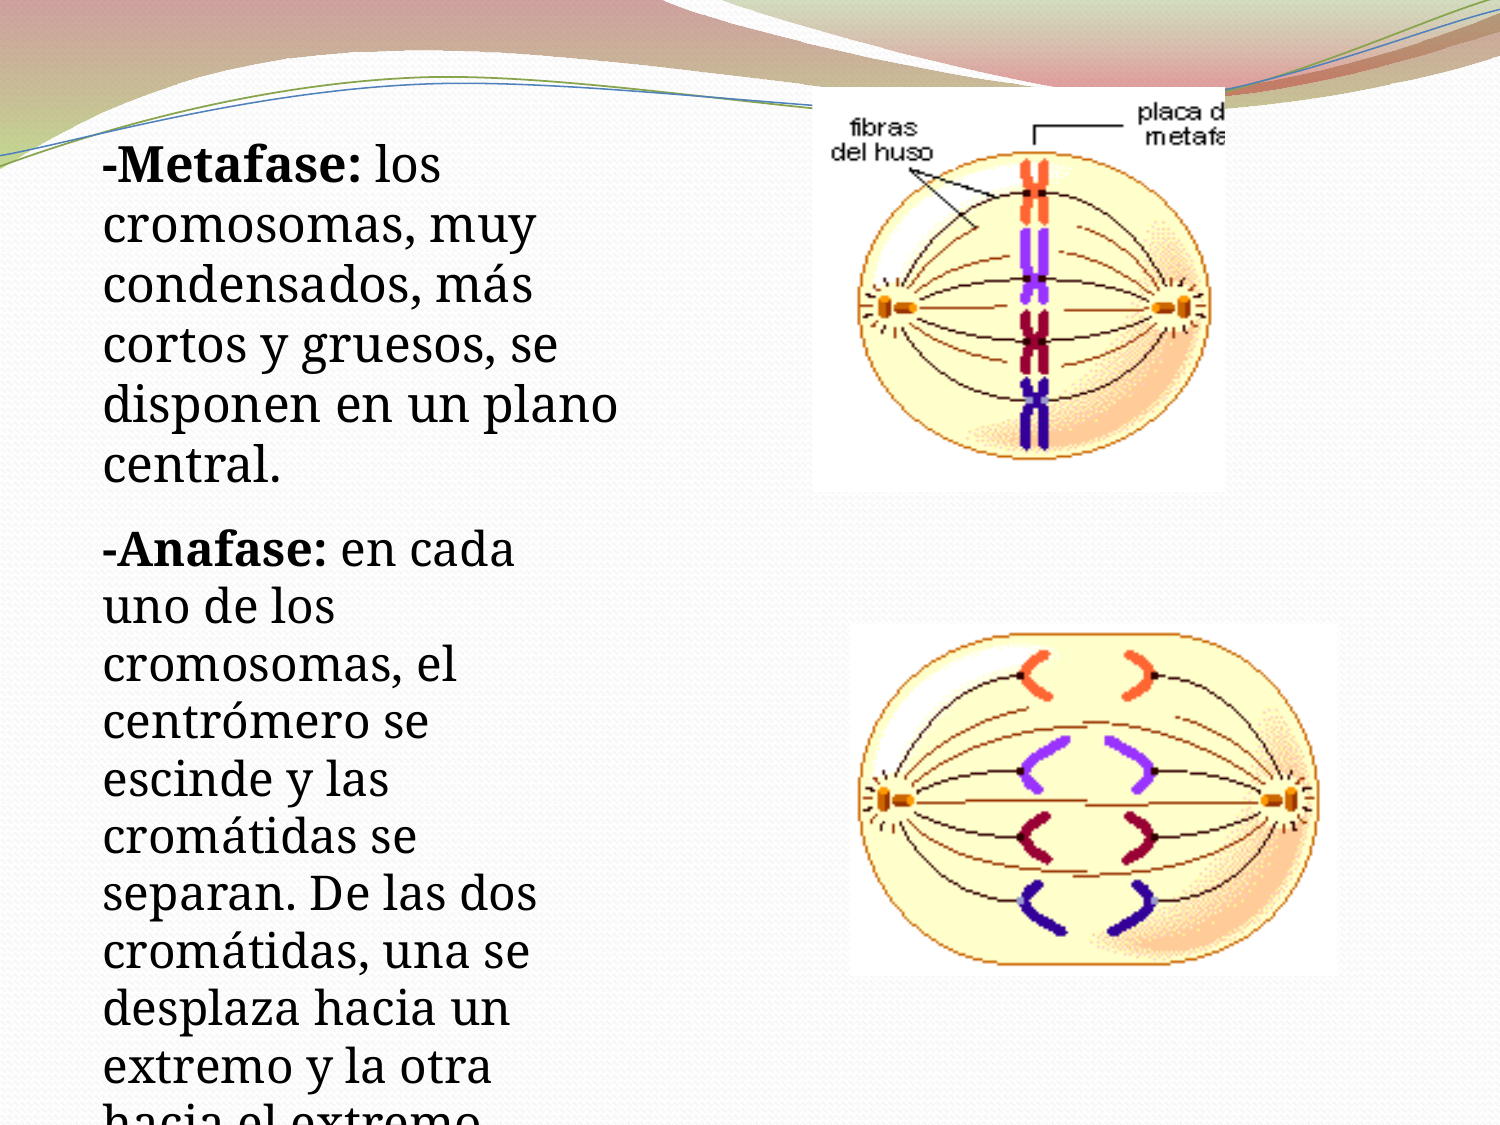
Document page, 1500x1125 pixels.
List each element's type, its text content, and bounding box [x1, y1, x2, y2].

picture [849, 624, 1338, 977]
picture [812, 87, 1226, 492]
text_box -Metafase: los cromosomas, muy condensados, más cortos y gruesos, se disponen en un plano central. [87, 124, 650, 500]
text_box -Anafase: en cada uno de los cromosomas, el centrómero se escinde y las cromátidas se separan. De las dos cromátidas, una se desplaza hacia un extremo y la otra hacia el extremo contrario. [87, 510, 625, 1125]
